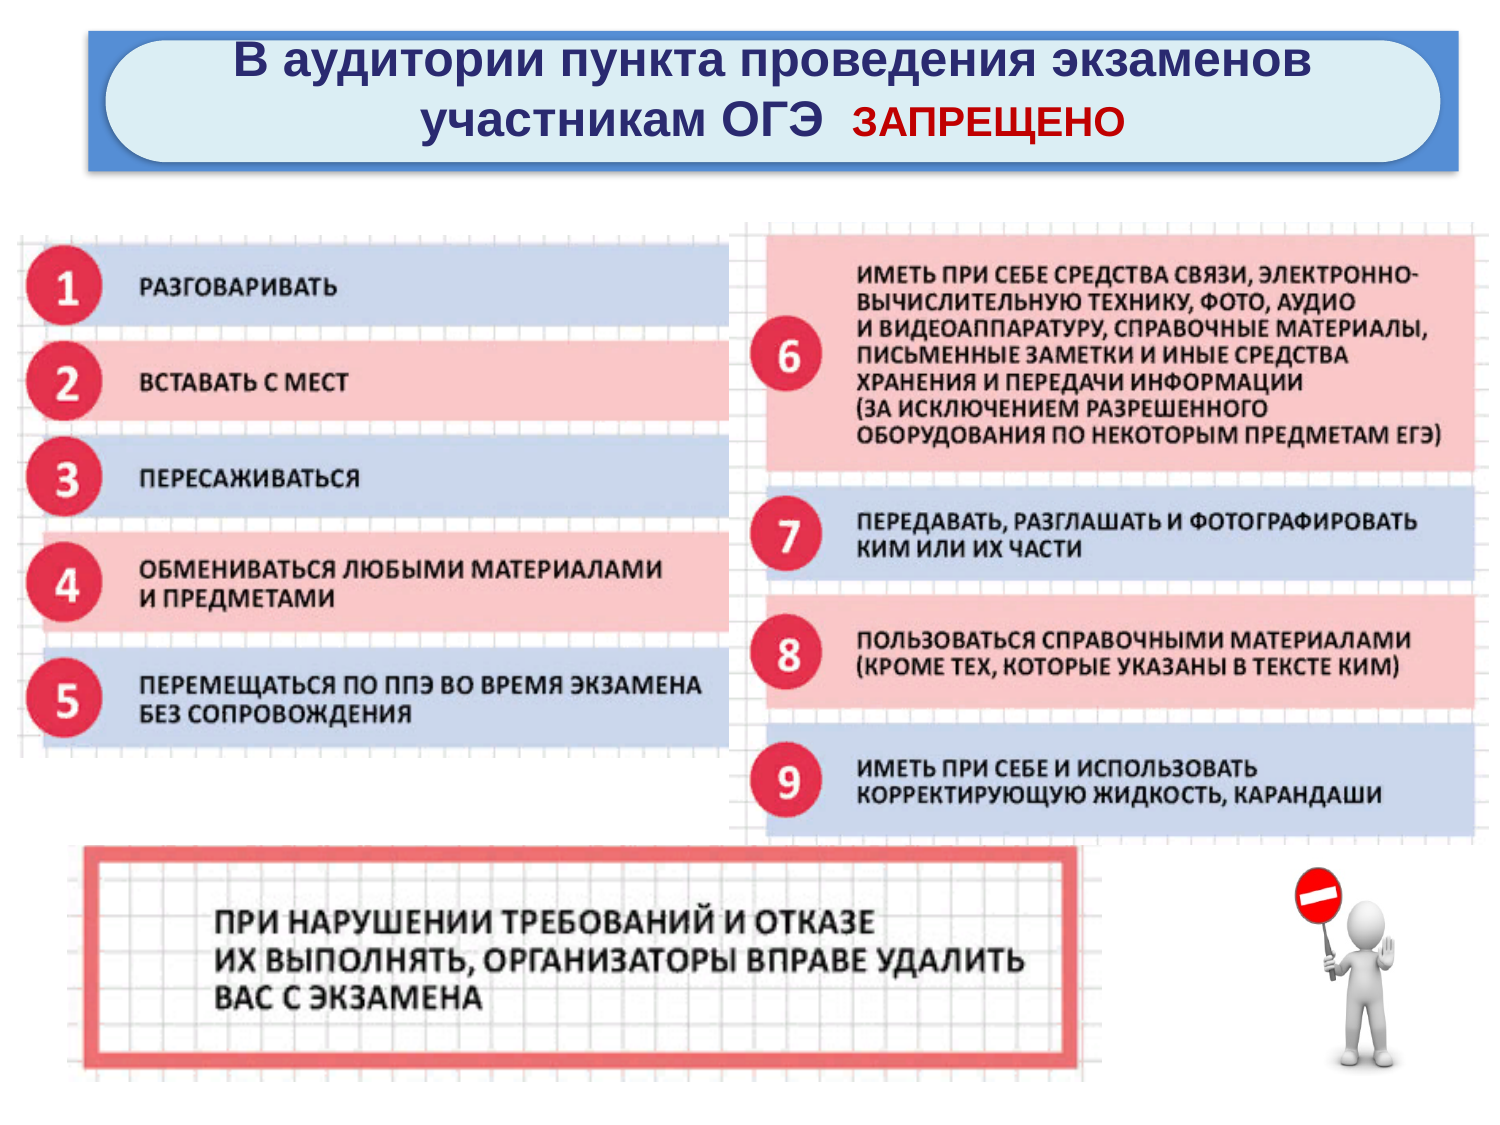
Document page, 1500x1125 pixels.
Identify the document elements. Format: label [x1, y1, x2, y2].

text_box [17, 222, 1489, 1095]
text_box [88, 30, 1459, 172]
